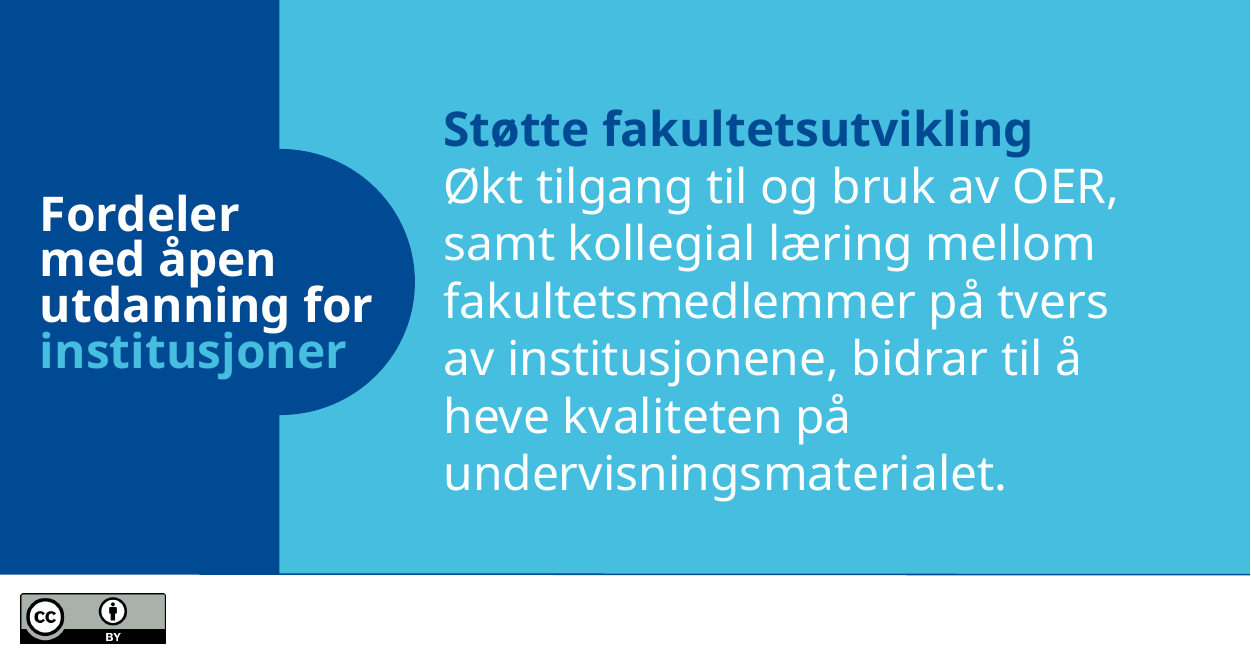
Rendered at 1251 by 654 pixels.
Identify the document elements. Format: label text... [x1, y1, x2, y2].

picture [20, 592, 166, 645]
text_box [195, 148, 366, 179]
text_box [0, 582, 1250, 654]
text_box [0, 0, 280, 573]
text_box Fordeler med åpen utdanning for institusjoner [24, 179, 420, 393]
text_box Støtte fakultetsutvikling Økt tilgang til og bruk av OER, samt kollegial læring mellom fakultetsmedlemmer på tvers av institusjonene, bidrar til å heve kvaliteten på undervisningsmaterialet. [428, 83, 1178, 516]
text_box [206, 393, 355, 416]
